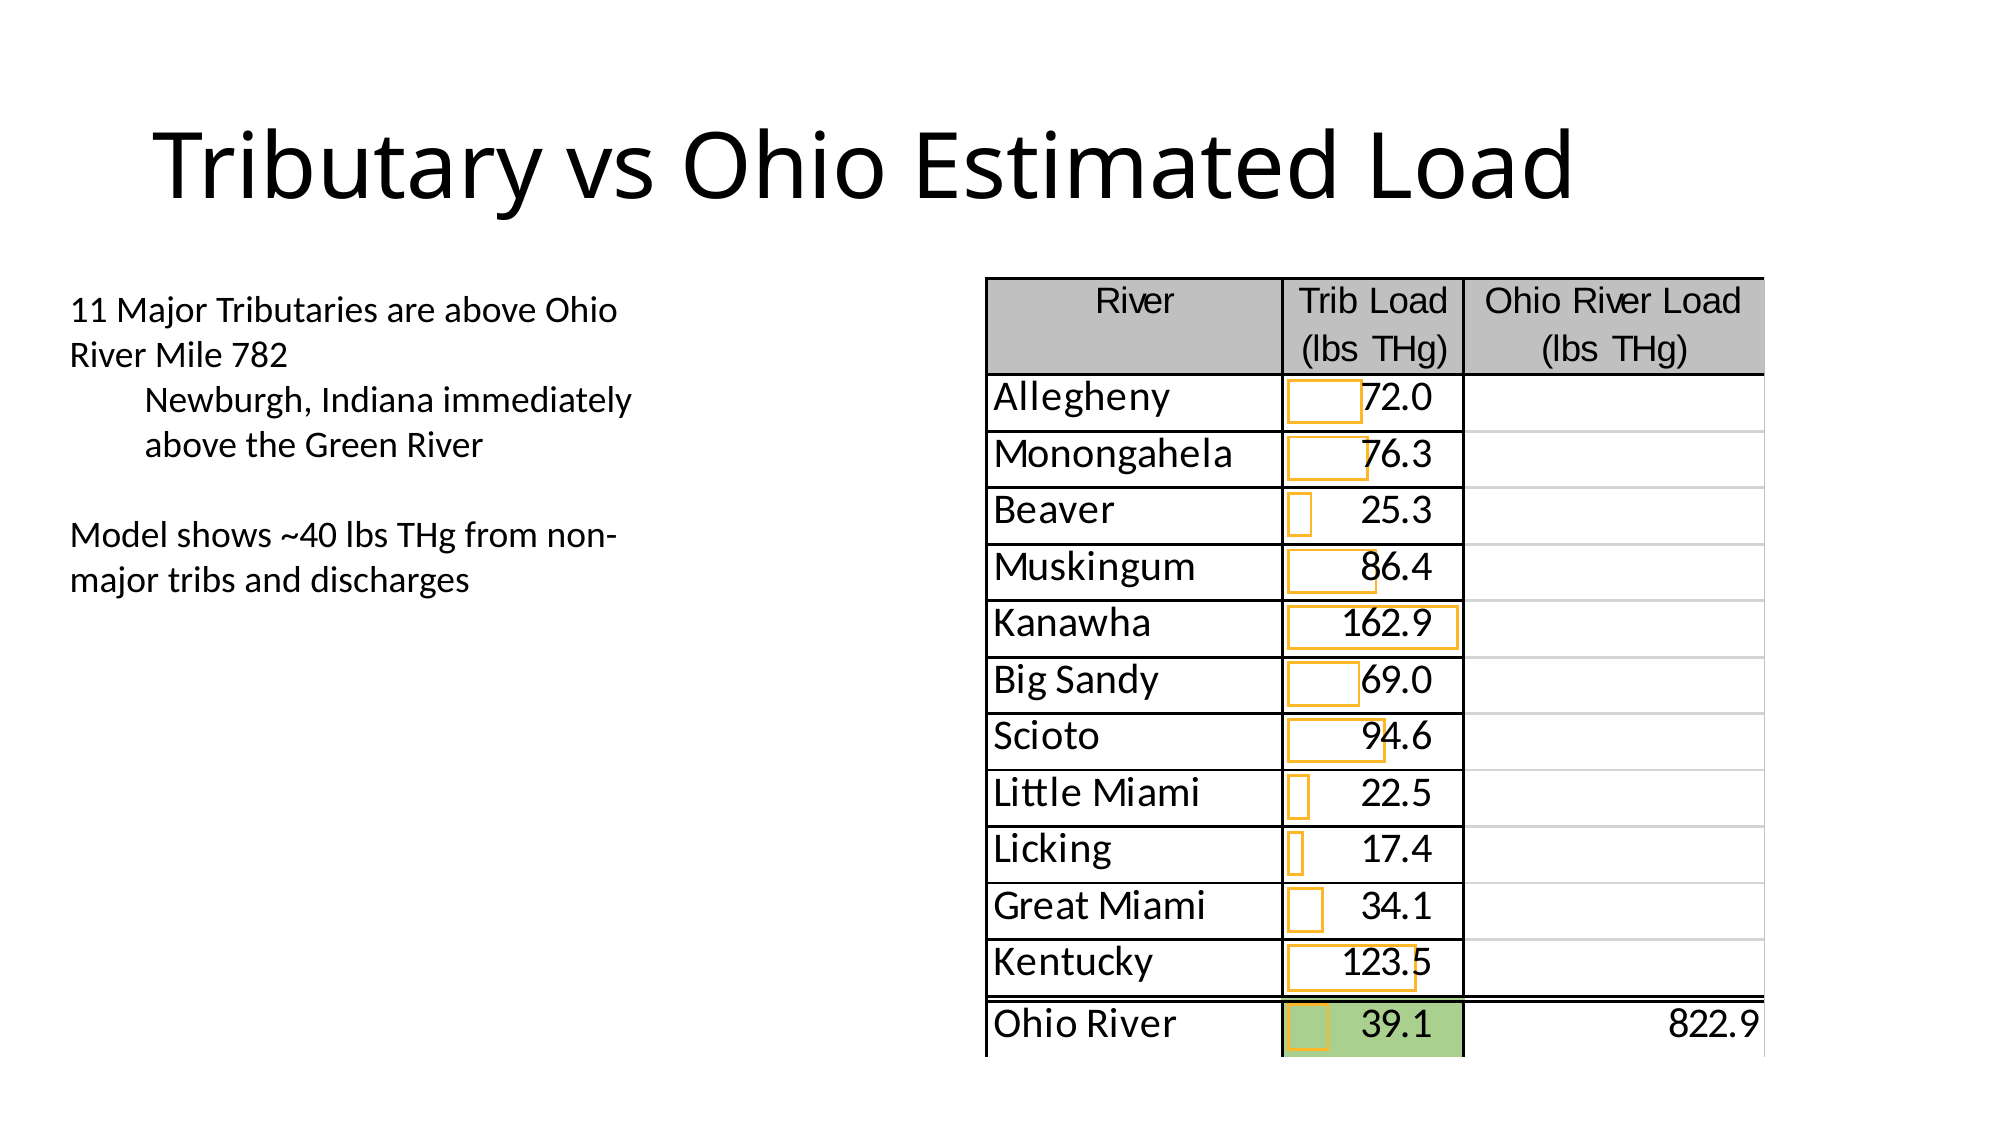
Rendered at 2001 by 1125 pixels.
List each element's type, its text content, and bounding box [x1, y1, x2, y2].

picture [984, 277, 1767, 1060]
text_box 11 Major Tributaries are above Ohio River Mile 782 Newburgh, Indiana immediately above the Green River Model shows ~40 lbs THg from non-major tribs and discharges [54, 277, 657, 607]
title Tributary vs Ohio Estimated Load [137, 59, 1863, 278]
